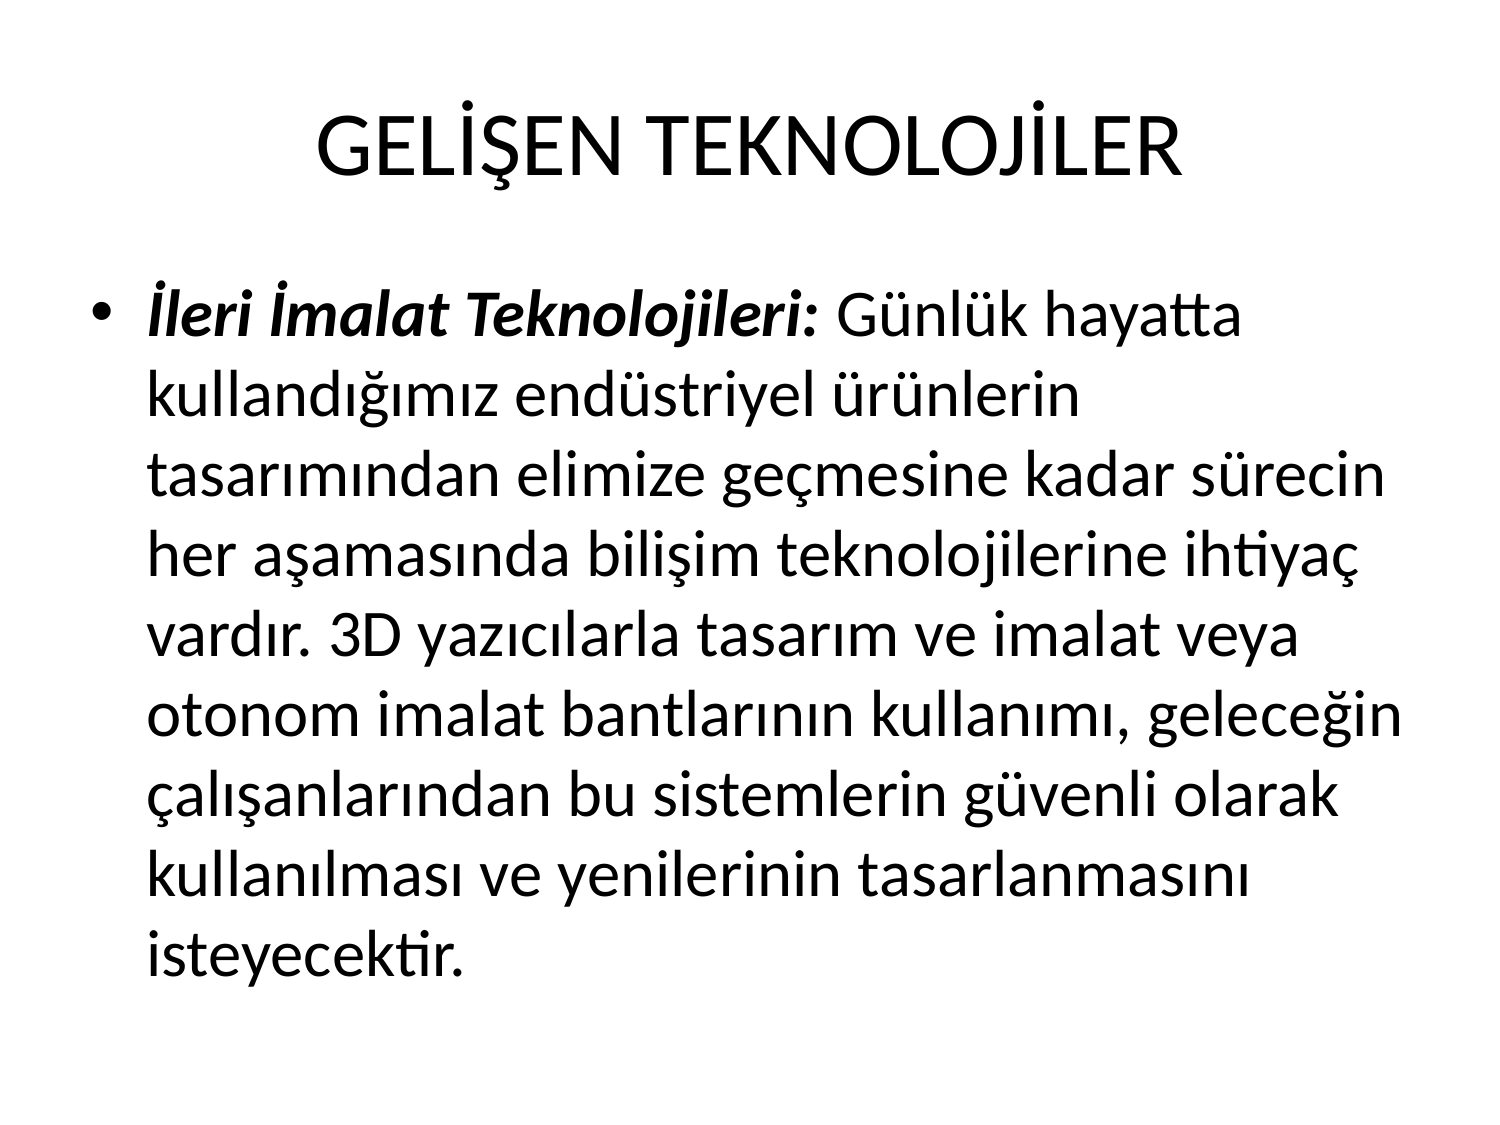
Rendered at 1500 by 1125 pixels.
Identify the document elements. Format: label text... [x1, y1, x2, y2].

title GELİŞEN TEKNOLOJİLER [75, 45, 1425, 233]
list İleri İmalat Teknolojileri: Günlük hayatta kullandığımız endüstriyel ürünlerin tasarımından elimize geçmesine kadar sürecin her aşamasında bilişim teknolojilerine ihtiyaç vardır. 3D yazıcılarla tasarım ve imalat veya otonom imalat bantlarının kullanımı, geleceğin çalışanlarından bu sistemlerin güvenli olarak kullanılması ve yenilerinin tasarlanmasını isteyecektir. [75, 262, 1425, 1005]
